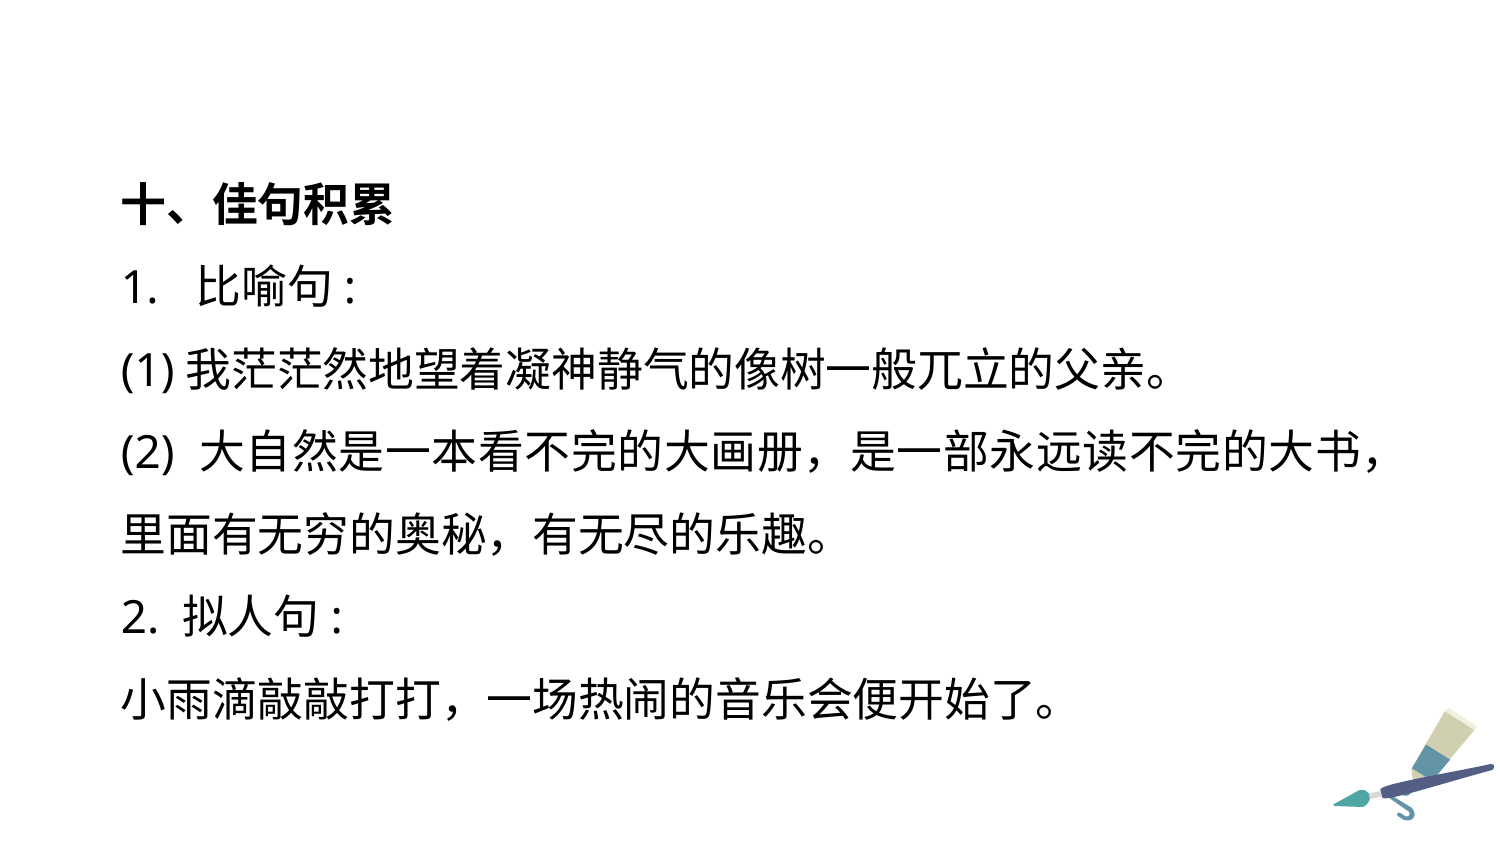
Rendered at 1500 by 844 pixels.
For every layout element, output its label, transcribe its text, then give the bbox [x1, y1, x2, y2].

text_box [1358, 708, 1481, 844]
text_box 十、佳句积累 比喻句: (1)我茫茫然地望着凝神静气的像树一般兀立的父亲。 (2) 大自然是一本看不完的大画册，是一部永远读不完的大书，里面有无穷的奥秘，有无尽的乐趣。 2. 拟人句: 小雨滴敲敲打打，一场热闹的音乐会便开始了。 [106, 140, 1423, 733]
